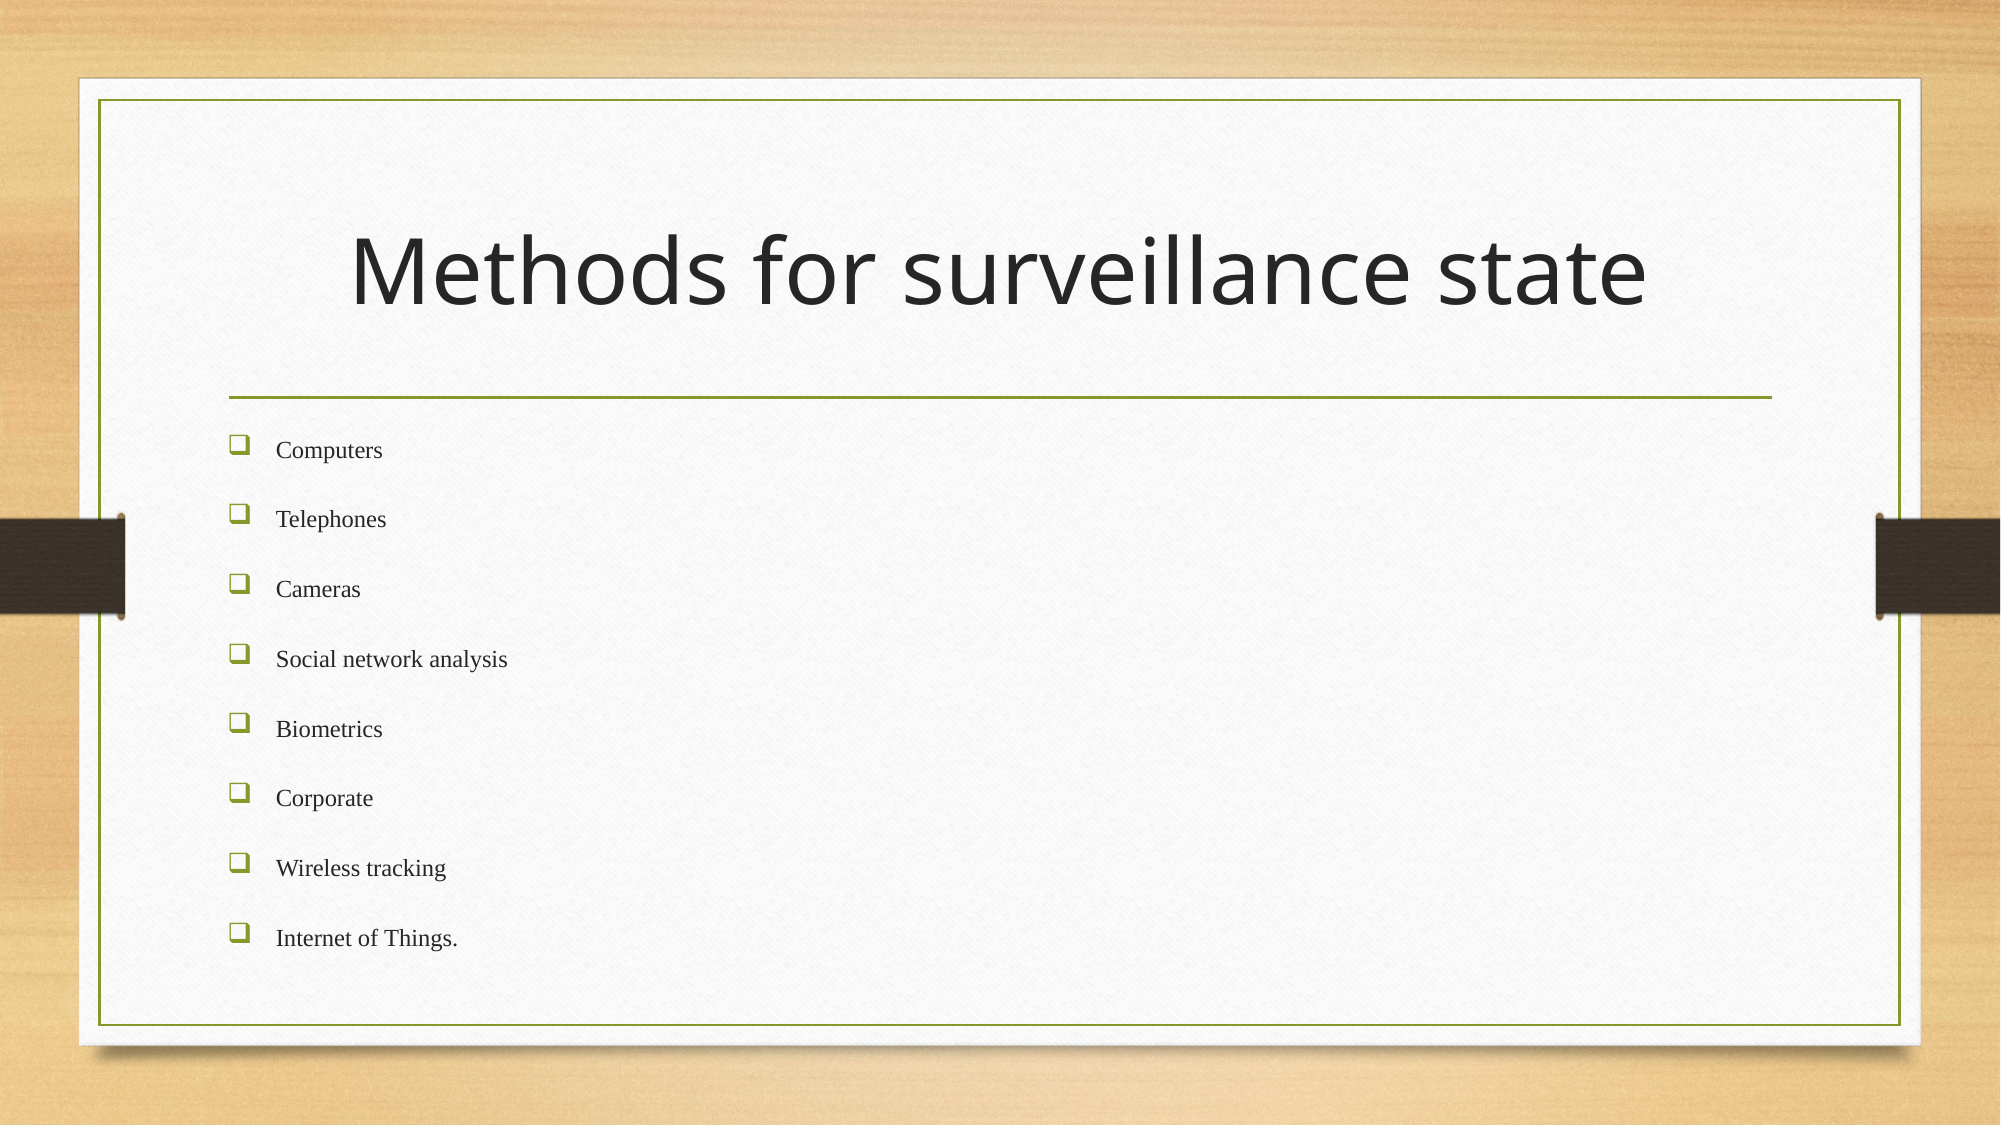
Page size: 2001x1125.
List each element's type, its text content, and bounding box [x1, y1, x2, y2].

title Methods for surveillance state [212, 161, 1788, 375]
list Computers Telephones Cameras Social network analysis Biometrics Corporate Wireless tracking Internet of Things. [212, 396, 1788, 964]
picture [0, 0, 2001, 1125]
